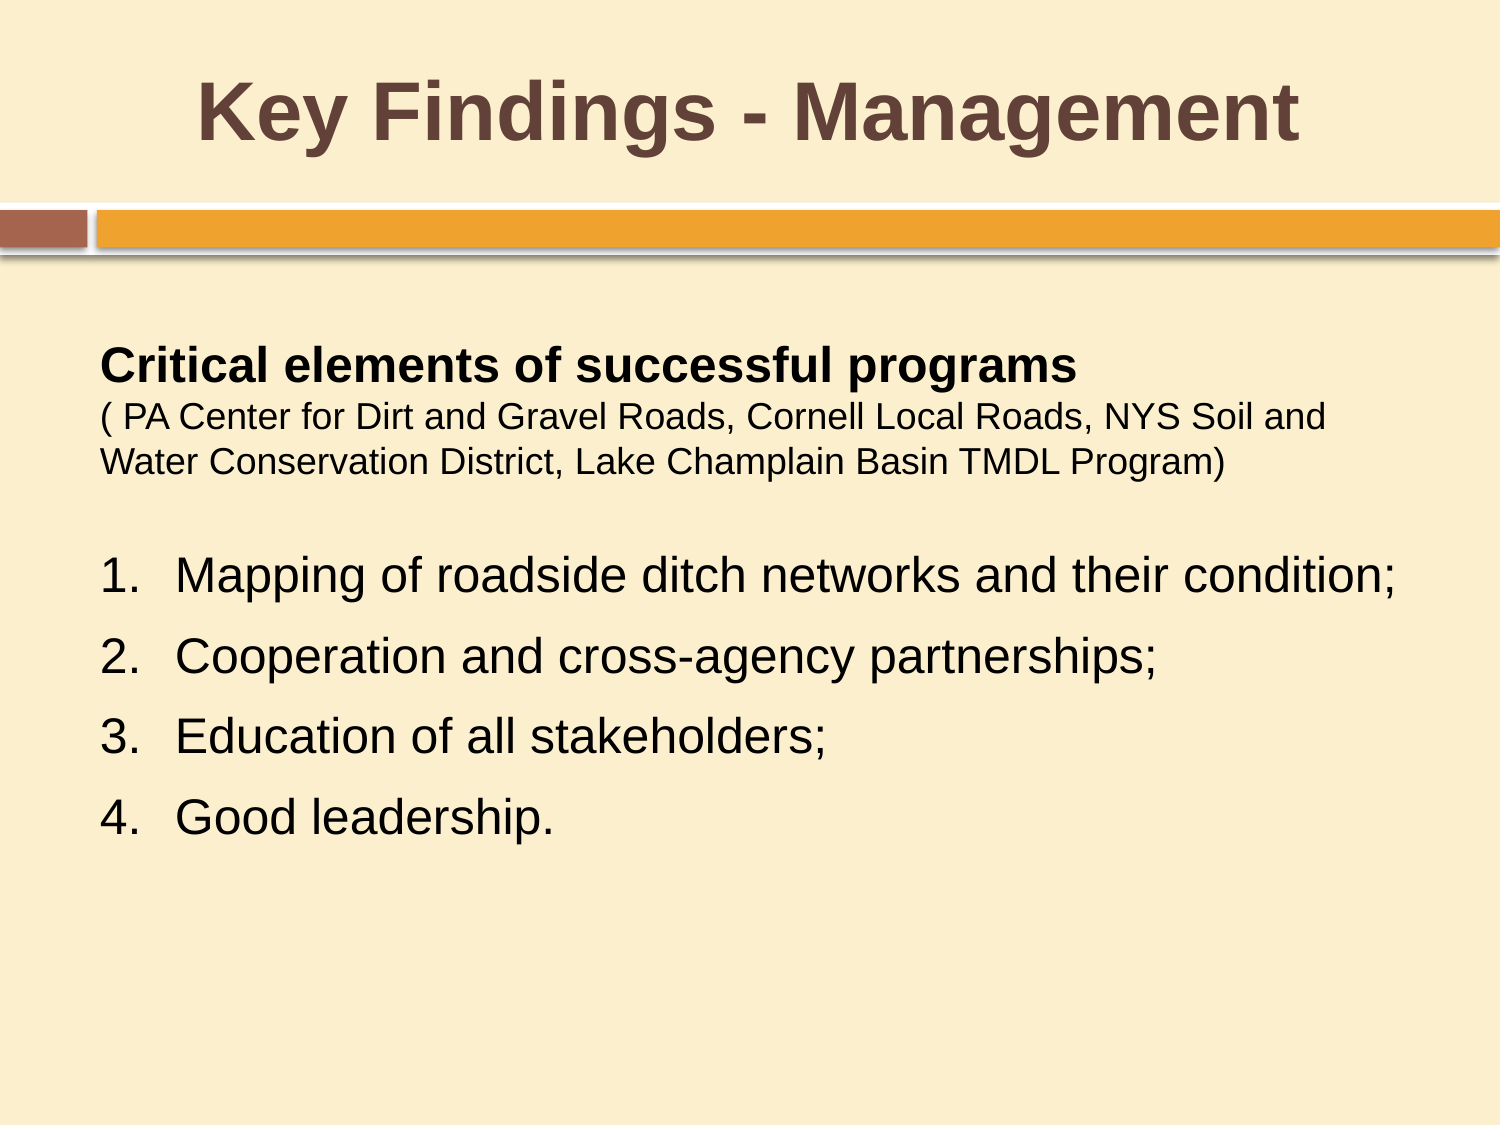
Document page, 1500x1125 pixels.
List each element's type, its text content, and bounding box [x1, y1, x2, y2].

text_box Key Findings - Management [181, 50, 1340, 165]
text_box Critical elements of successful programs ( PA Center for Dirt and Gravel Roads, Cornell Local Roads, NYS Soil and Water Conservation District, Lake Champlain Basin TMDL Program) Mapping of roadside ditch networks and their condition; Cooperation and cross-agency partnerships; Education of all stakeholders; Good leadership. [85, 324, 1436, 934]
